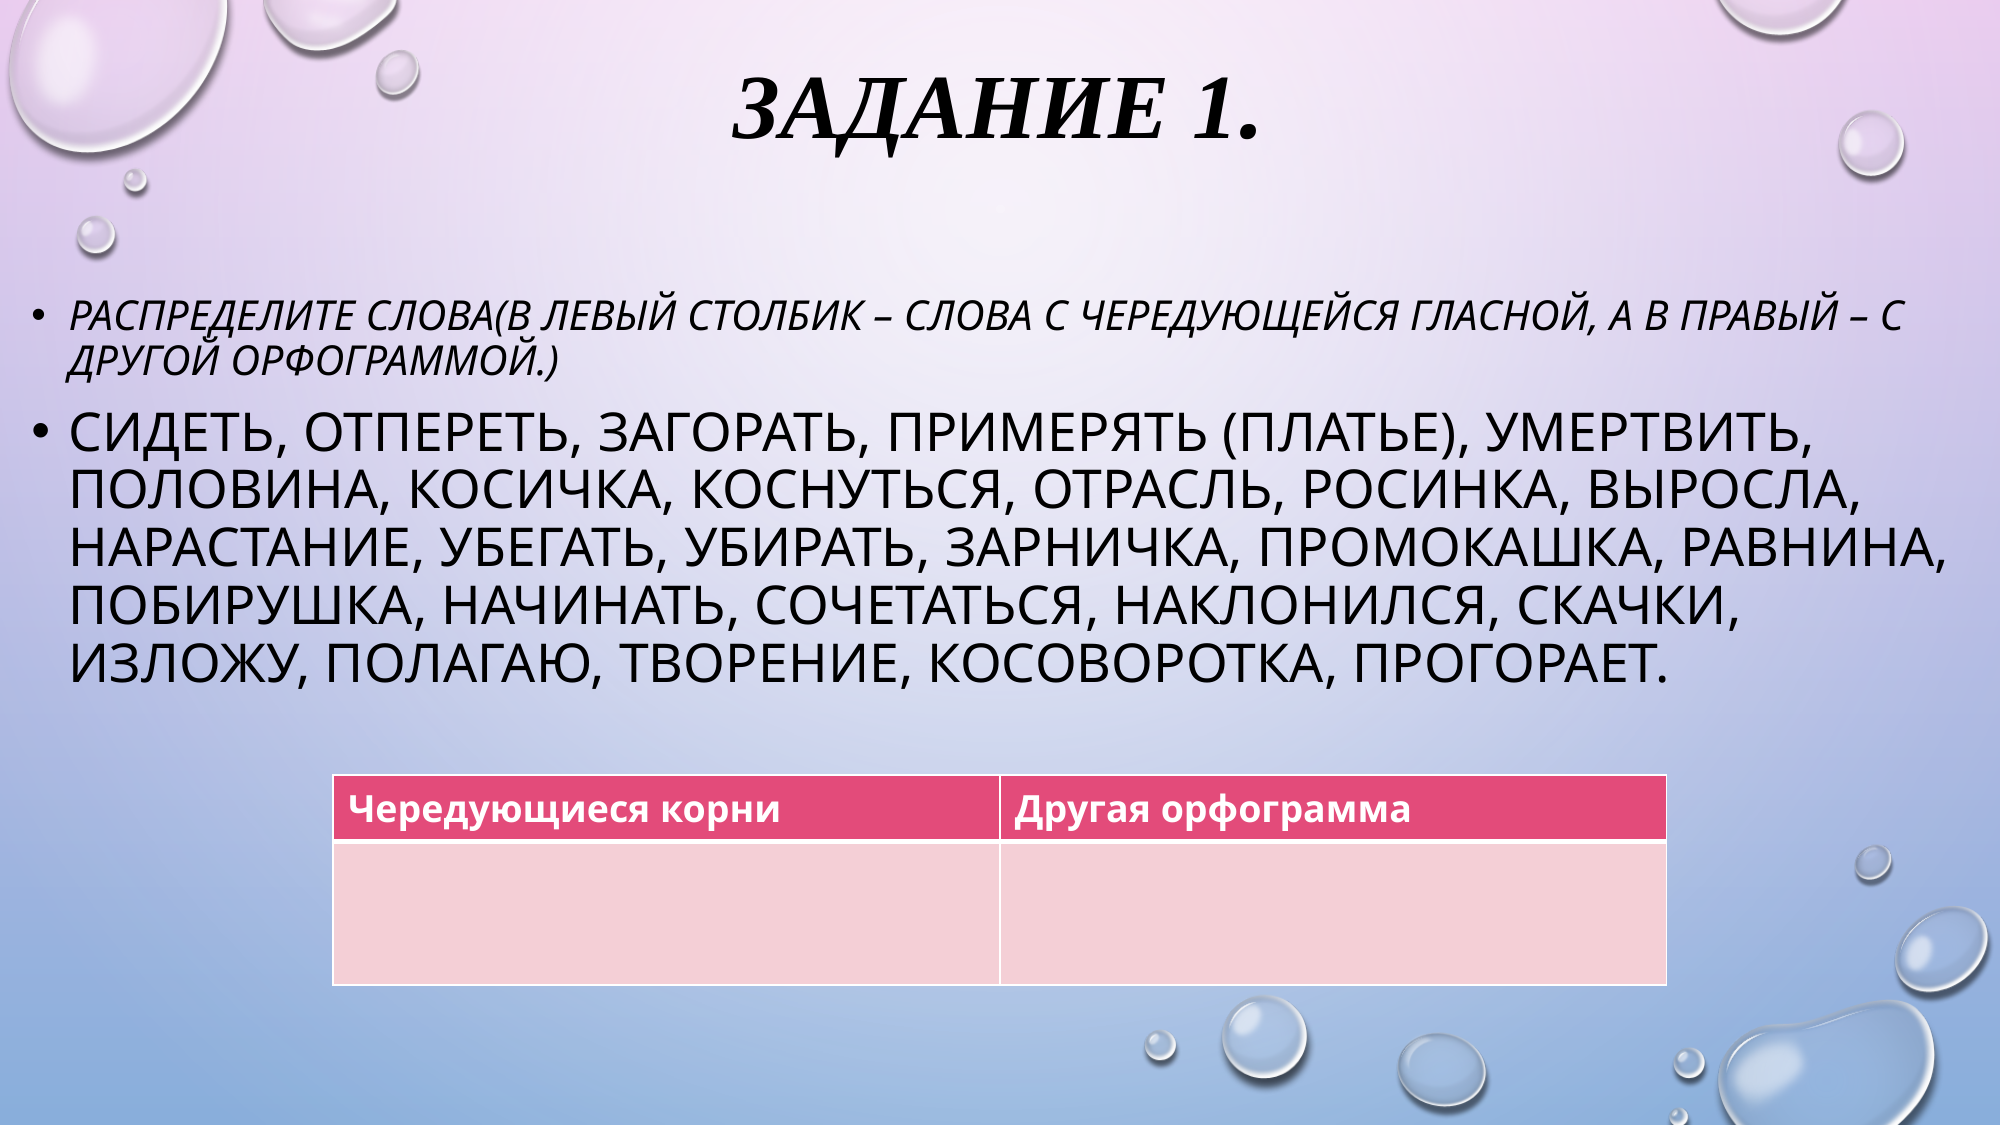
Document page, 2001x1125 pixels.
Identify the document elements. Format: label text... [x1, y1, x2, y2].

table_header Чередующиеся корни [334, 776, 999, 839]
list Распределите слова(в левый столбик – слова с чередующейся гласной, а в правый – с другой орфограммой.) Сидеть, отпереть, загорать, примерять (платье), умертвить, половина, косичка, коснуться, отрасль, росинка, выросла, нарастание, убегать, убирать, зарничка, промокашка, равнина, побирушка, начинать, сочетаться, наклонился, скачки, изложу, полагаю, творение, косоворотка, прогорает. [16, 287, 2000, 706]
title Задание 1. [149, 0, 1851, 217]
table_cell [1001, 844, 1666, 984]
picture [0, 0, 2000, 1125]
table_header Другая орфограмма [1001, 776, 1666, 839]
table_cell [334, 844, 999, 984]
